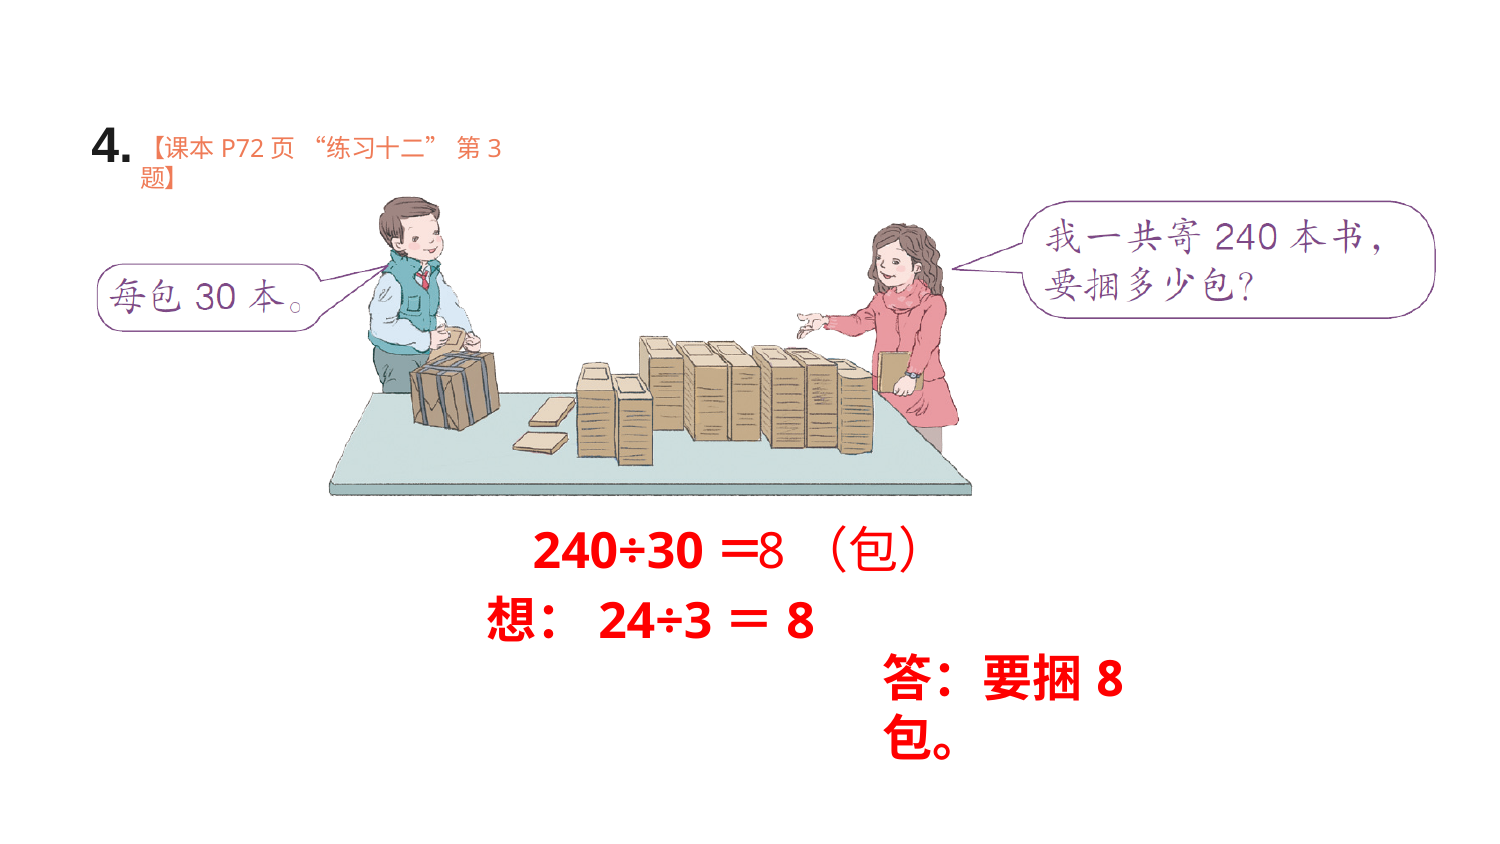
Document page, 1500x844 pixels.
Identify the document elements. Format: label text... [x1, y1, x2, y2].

text_box 4. [76, 105, 290, 180]
text_box 8（包） [741, 511, 964, 587]
text_box 想：24÷3＝8 [471, 580, 838, 656]
text_box 240÷30＝ [517, 511, 741, 580]
picture [90, 183, 1449, 501]
text_box 答：要捆8包。 [868, 638, 1235, 774]
text_box 【课本P72页 “练习十二” 第3题】 [125, 125, 535, 183]
